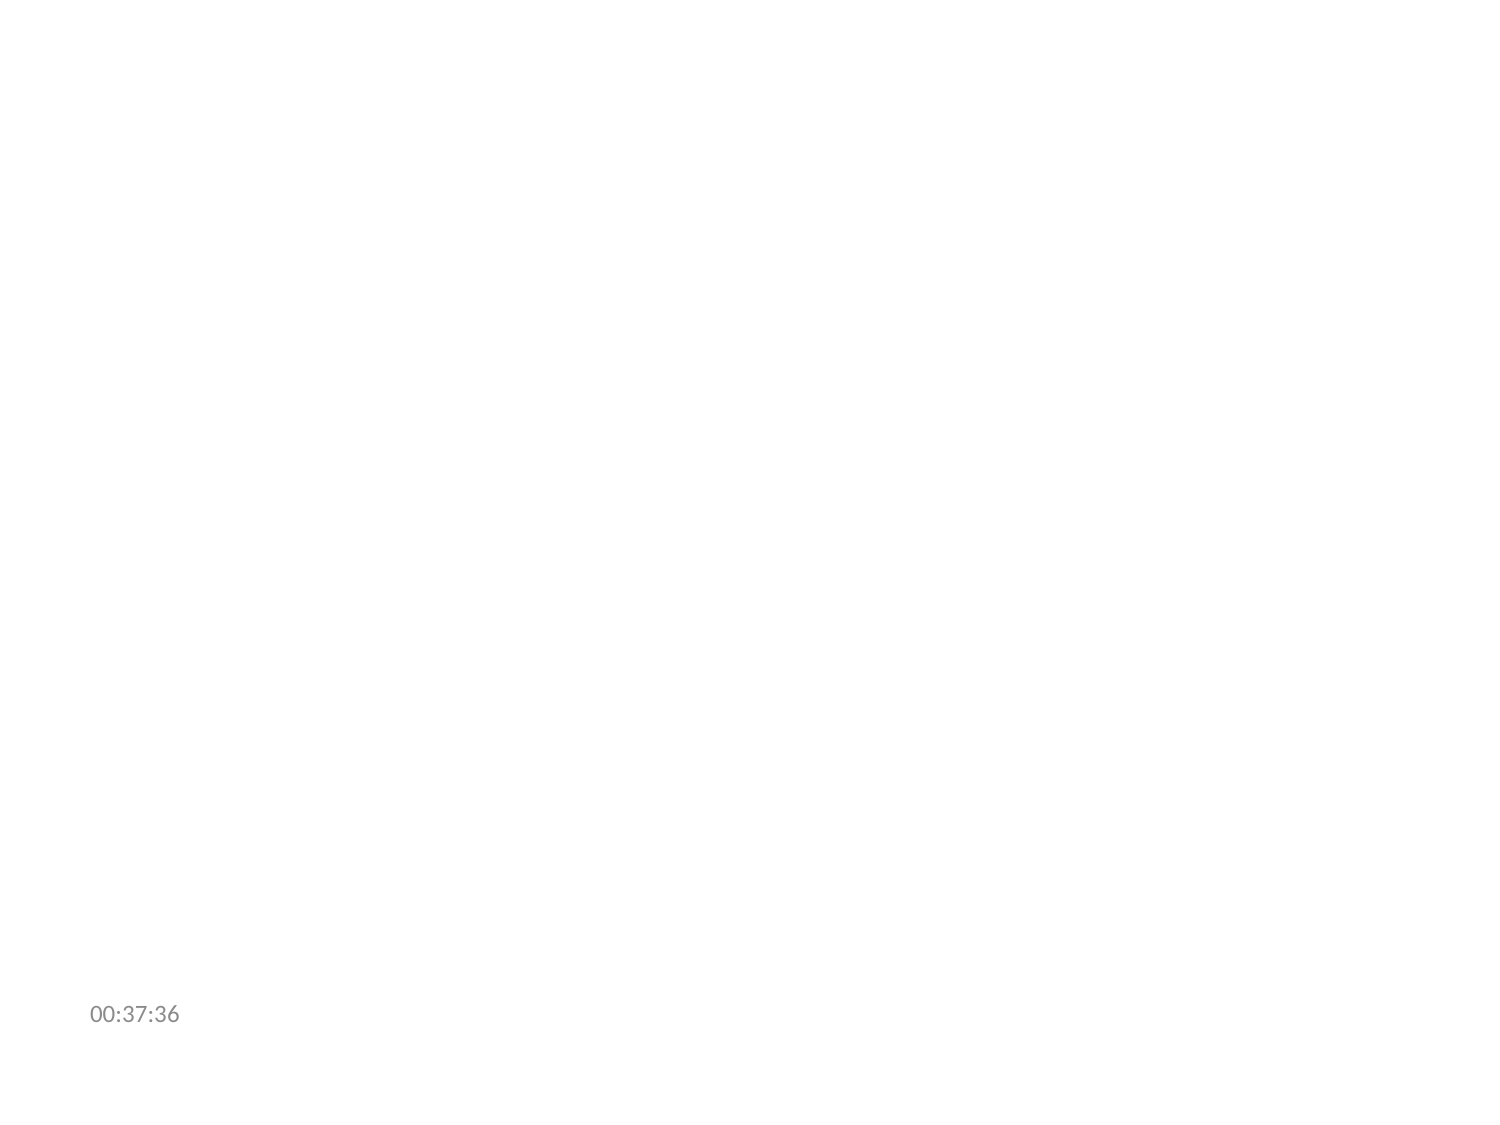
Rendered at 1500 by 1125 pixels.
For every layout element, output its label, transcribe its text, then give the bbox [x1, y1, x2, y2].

text_box 15:35:09 [75, 982, 425, 1043]
